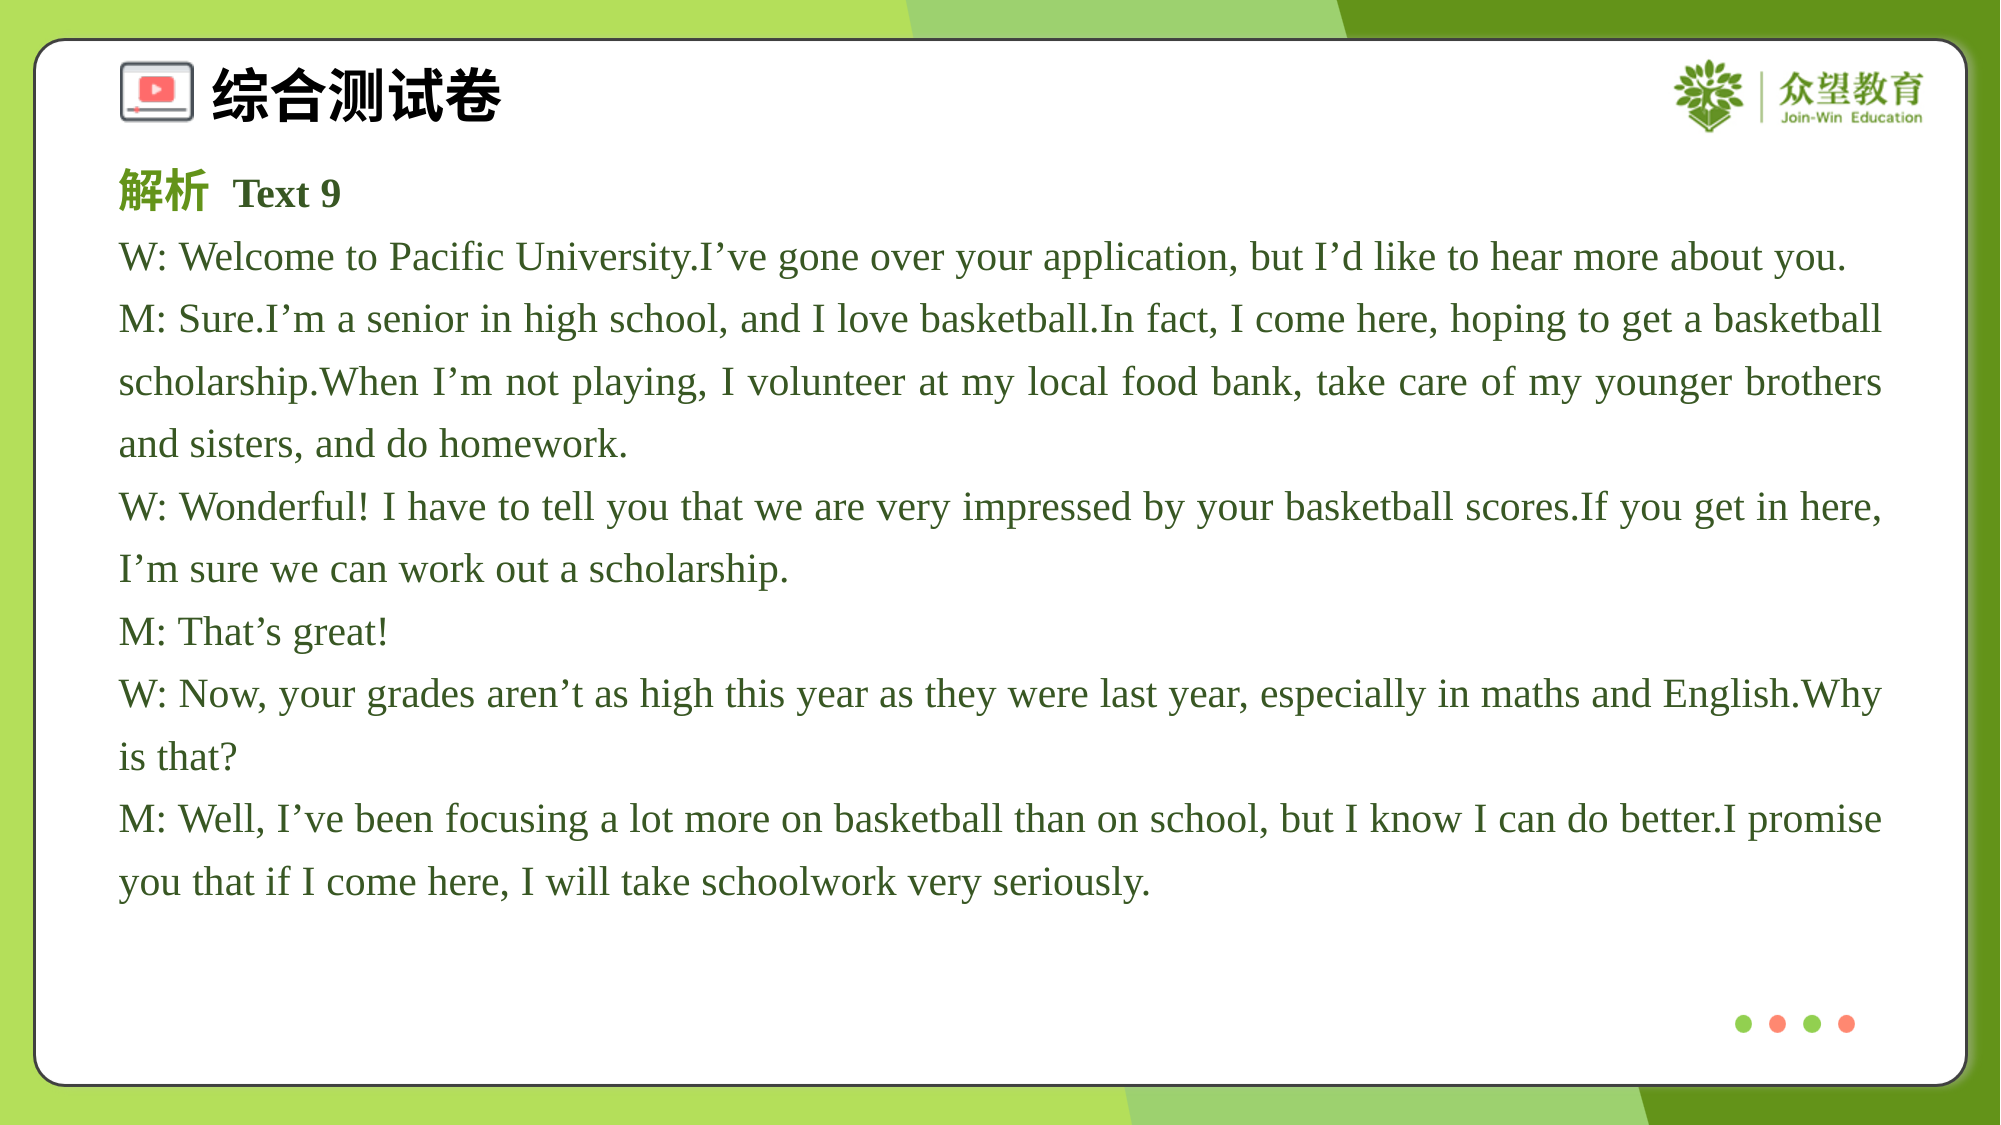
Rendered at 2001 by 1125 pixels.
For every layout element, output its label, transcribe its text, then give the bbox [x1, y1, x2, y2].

text_box 解析 Text 9 W: Welcome to Pacific University.I’ve gone over your application, but I’d like to hear more about you. M: Sure.I’m a senior in high school, and I love basketball.In fact, I come here, hoping to get a basketball scholarship.When I’m not playing, I volunteer at my local food bank, take care of my younger brothers and sisters, and do homework. W: Wonderful! I have to tell you that we are very impressed by your basketball scores.If you get in here, I’m sure we can work out a scholarship. M: That’s great! W: Now, your grades aren’t as high this year as they were last year, especially in maths and English.Why is that? M: Well, I’ve been focusing a lot more on basketball than on school, but I know I can do better.I promise you that if I come here, I will take schoolwork very seriously. [118, 147, 1883, 967]
picture [0, 0, 2000, 1125]
